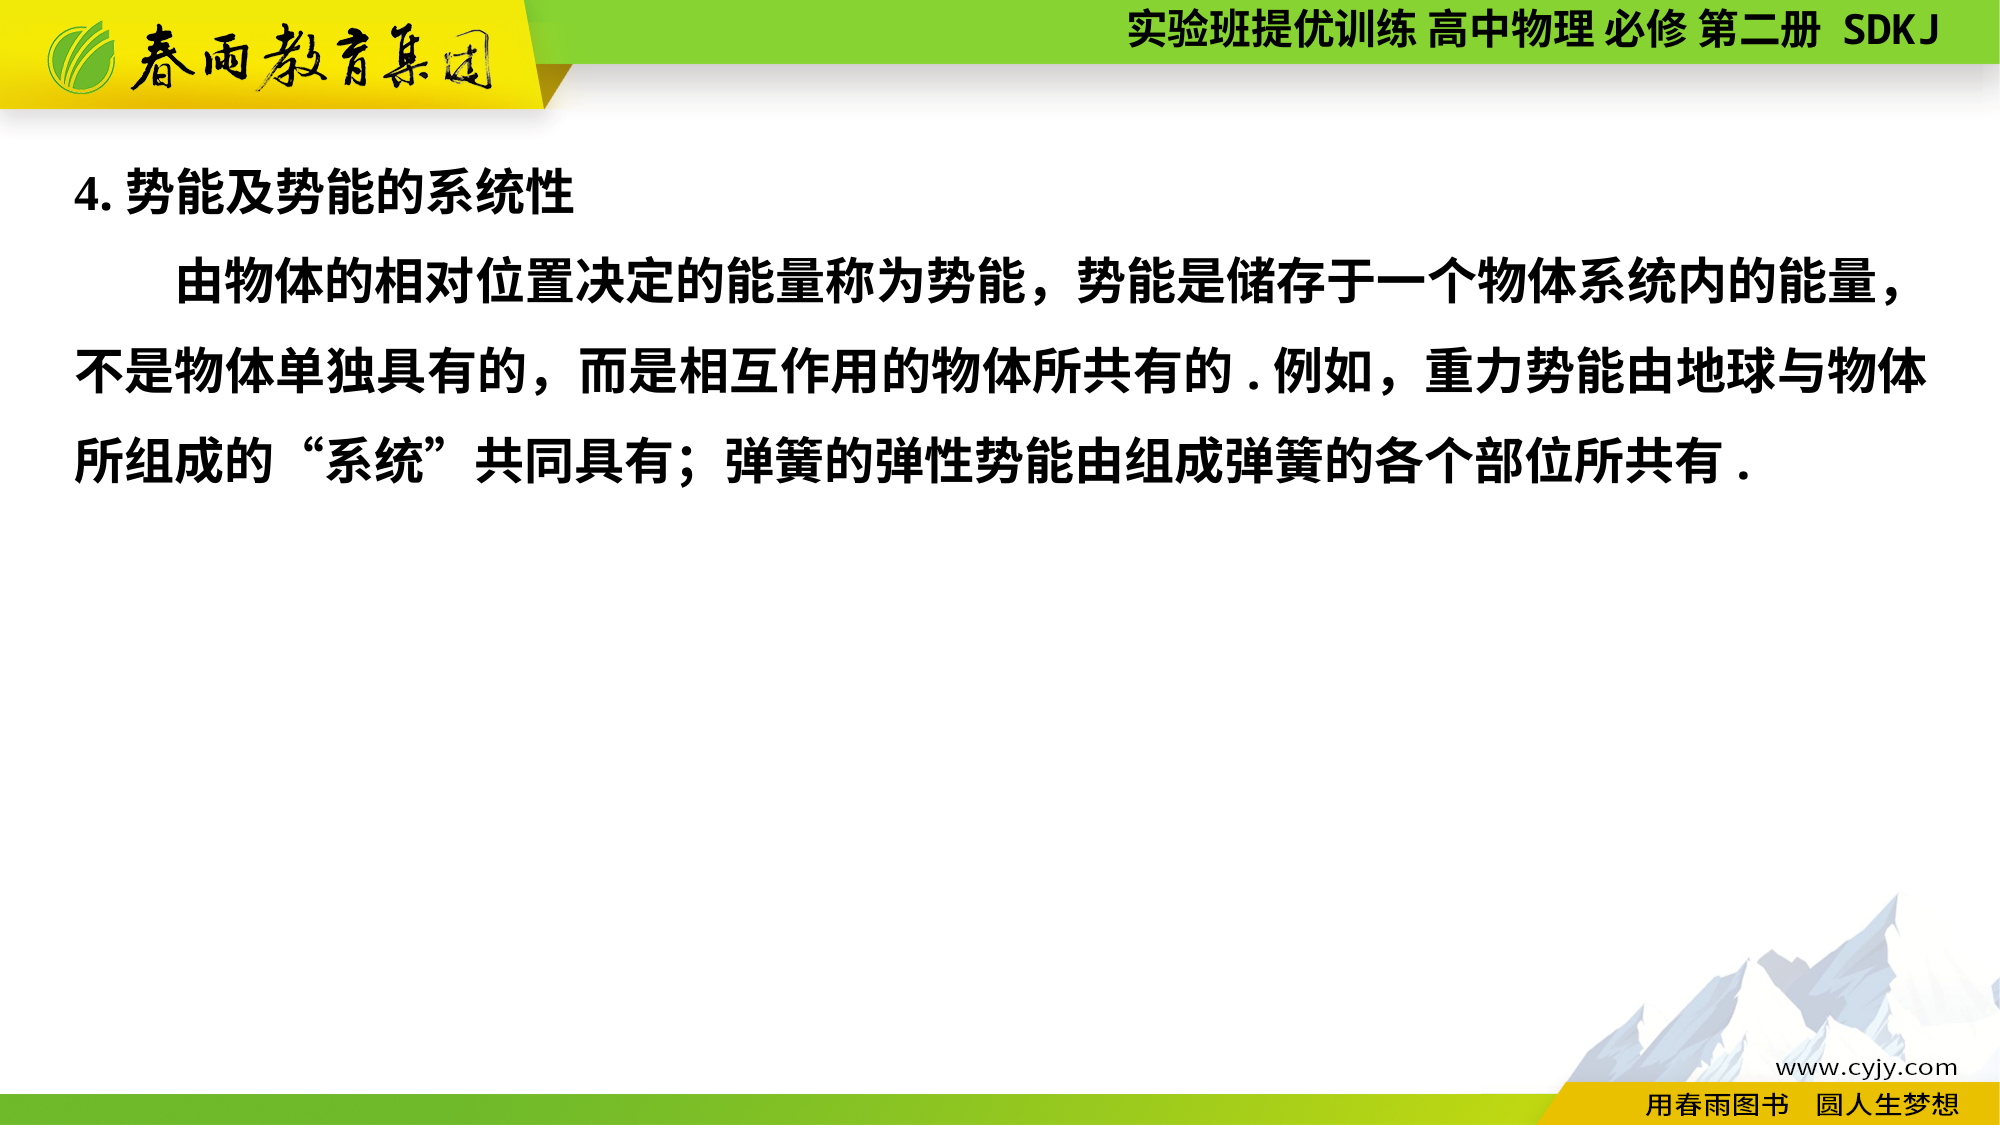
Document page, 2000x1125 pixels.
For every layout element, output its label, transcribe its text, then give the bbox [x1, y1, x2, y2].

picture [0, 0, 2000, 1125]
list 4.势能及势能的系统性 由物体的相对位置决定的能量称为势能，势能是储存于一个物体系统内的能量，不是物体单独具有的，而是相互作用的物体所共有的.例如，重力势能由地球与物体所组成的“系统”共同具有；弹簧的弹性势能由组成弹簧的各个部位所共有. [59, 122, 1944, 490]
